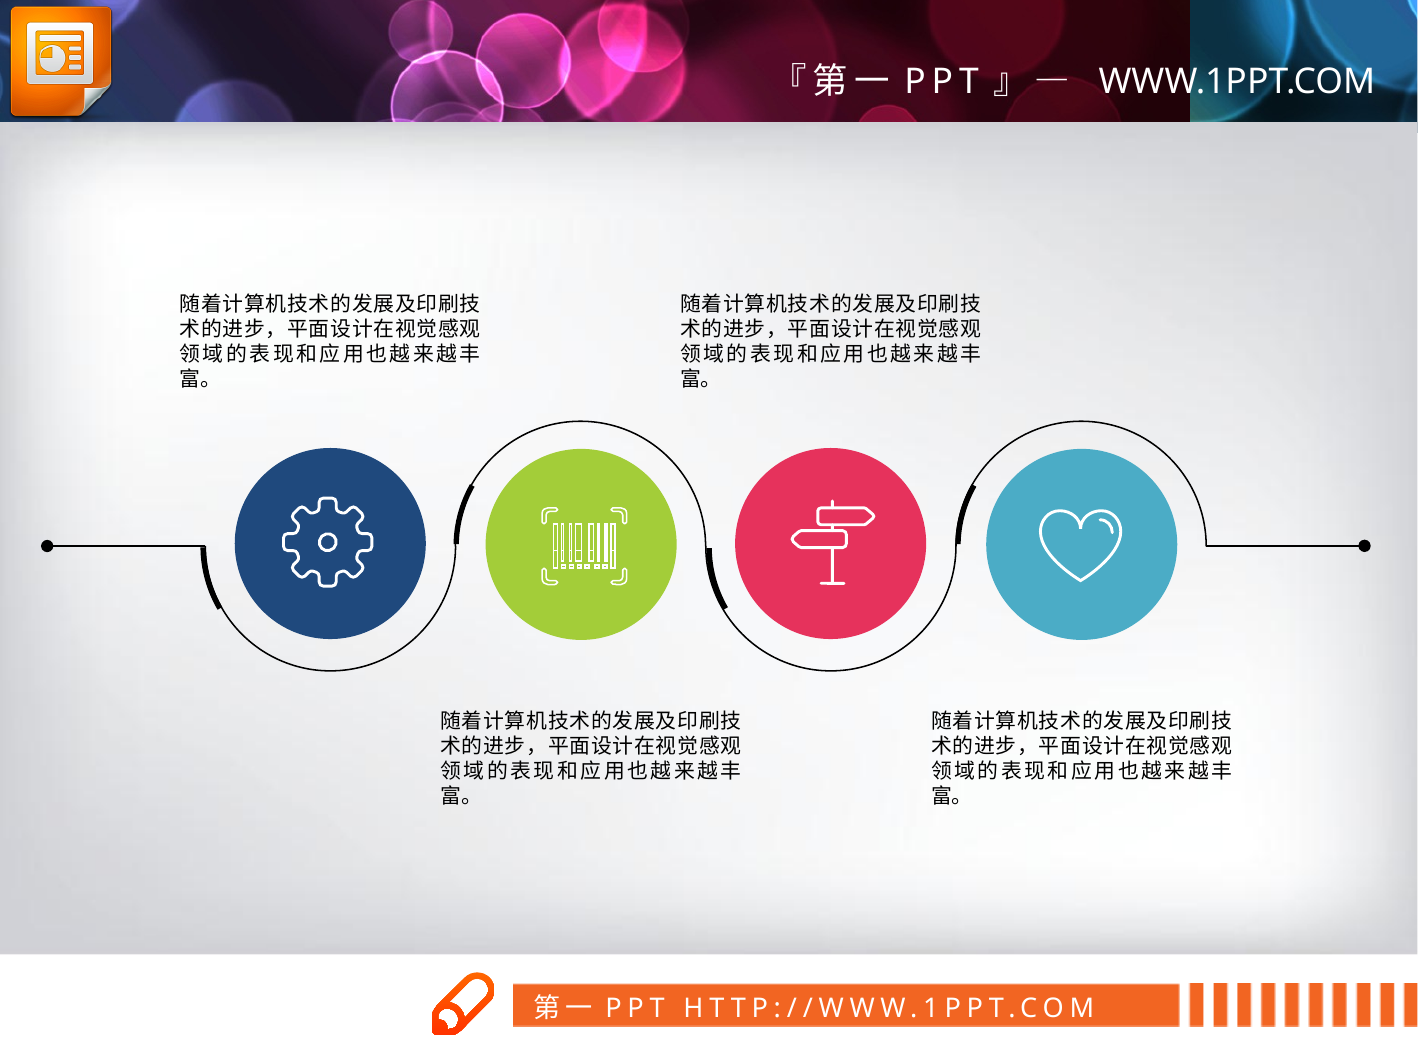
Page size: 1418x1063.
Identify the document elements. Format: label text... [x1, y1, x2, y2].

picture [0, 0, 1418, 956]
text_box 随着计算机技术的发展及印刷技术的进步，平面设计在视觉感观领域的表现和应用也越来越丰富。 [916, 700, 1248, 816]
text_box 随着计算机技术的发展及印刷技术的进步，平面设计在视觉感观领域的表现和应用也越来越丰富。 [665, 283, 996, 399]
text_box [734, 447, 927, 640]
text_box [234, 447, 426, 640]
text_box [46, 418, 1365, 675]
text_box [485, 448, 677, 641]
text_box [985, 448, 1178, 641]
picture [513, 983, 1418, 1027]
text_box 随着计算机技术的发展及印刷技术的进步，平面设计在视觉感观领域的表现和应用也越来越丰富。 [164, 283, 496, 399]
text_box 随着计算机技术的发展及印刷技术的进步，平面设计在视觉感观领域的表现和应用也越来越丰富。 [425, 700, 757, 816]
